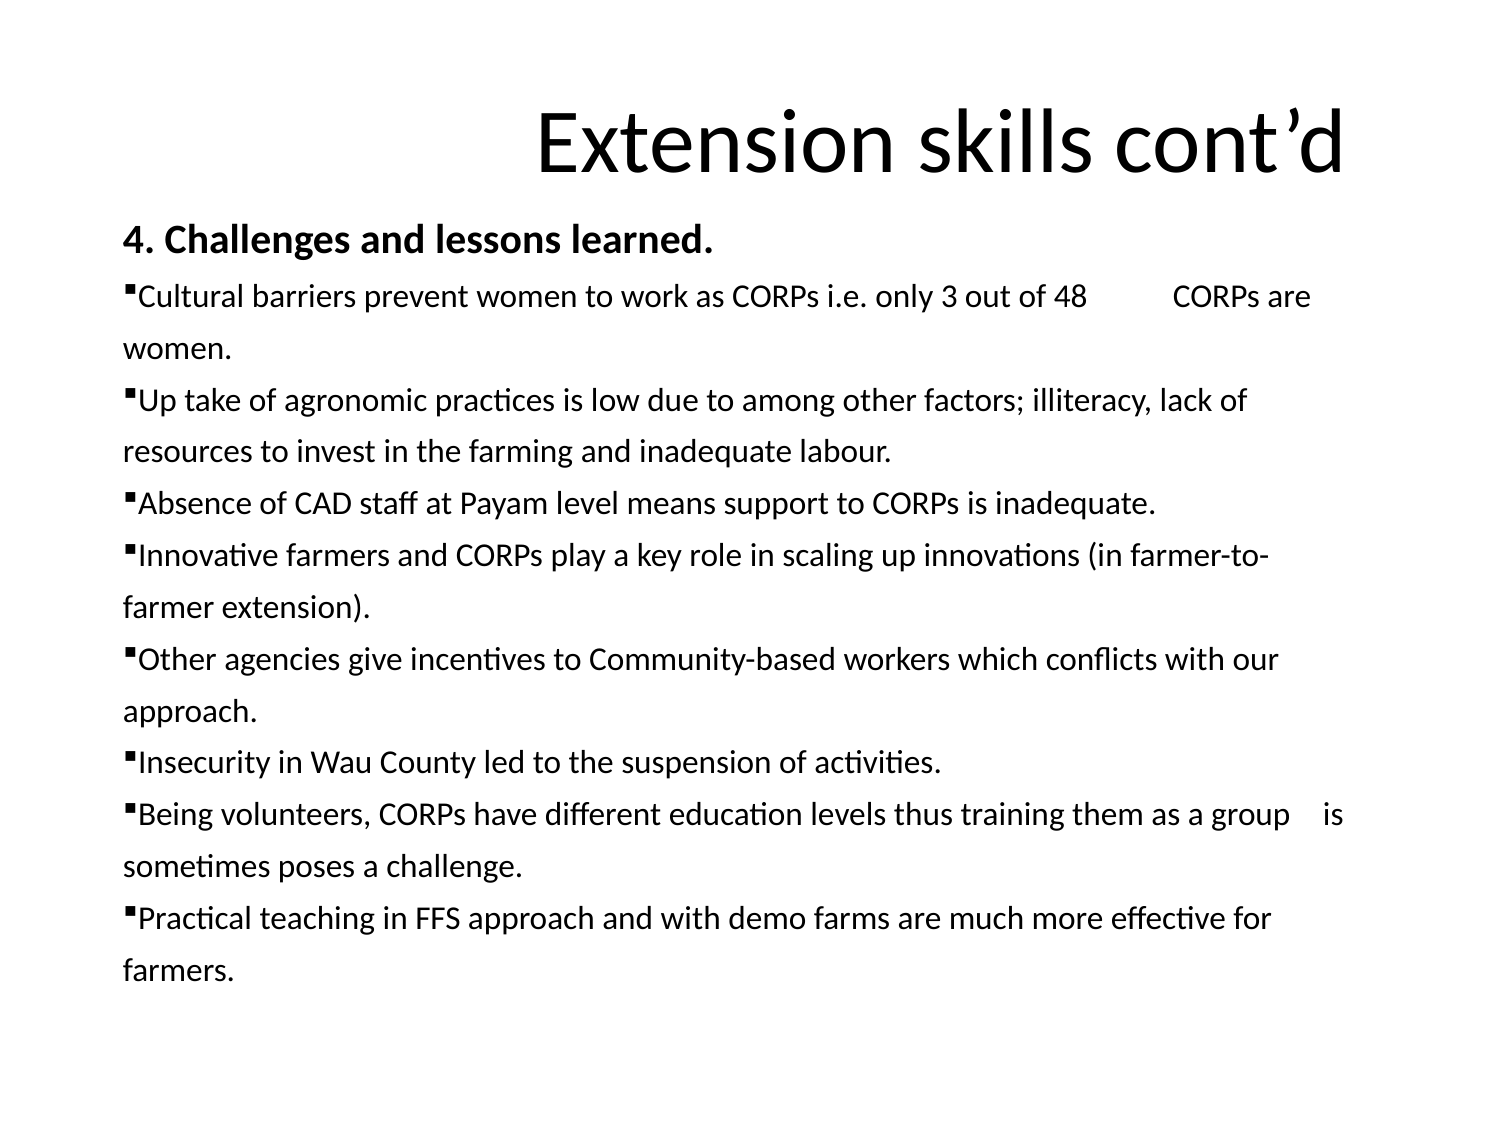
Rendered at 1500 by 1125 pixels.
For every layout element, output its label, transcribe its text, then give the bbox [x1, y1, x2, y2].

text_box 4. Challenges and lessons learned. Cultural barriers prevent women to work as CORPs i.e. only 3 out of 48 CORPs are women. Up take of agronomic practices is low due to among other factors; illiteracy, lack of resources to invest in the farming and inadequate labour. Absence of CAD staff at Payam level means support to CORPs is inadequate. Innovative farmers and CORPs play a key role in scaling up innovations (in farmer-to- farmer extension). Other agencies give incentives to Community-based workers which conflicts with our approach. Insecurity in Wau County led to the suspension of activities. Being volunteers, CORPs have different education levels thus training them as a group is sometimes poses a challenge. Practical teaching in FFS approach and with demo farms are much more effective for farmers. [108, 204, 1390, 996]
text_box Extension skills cont’d [437, 73, 1426, 172]
